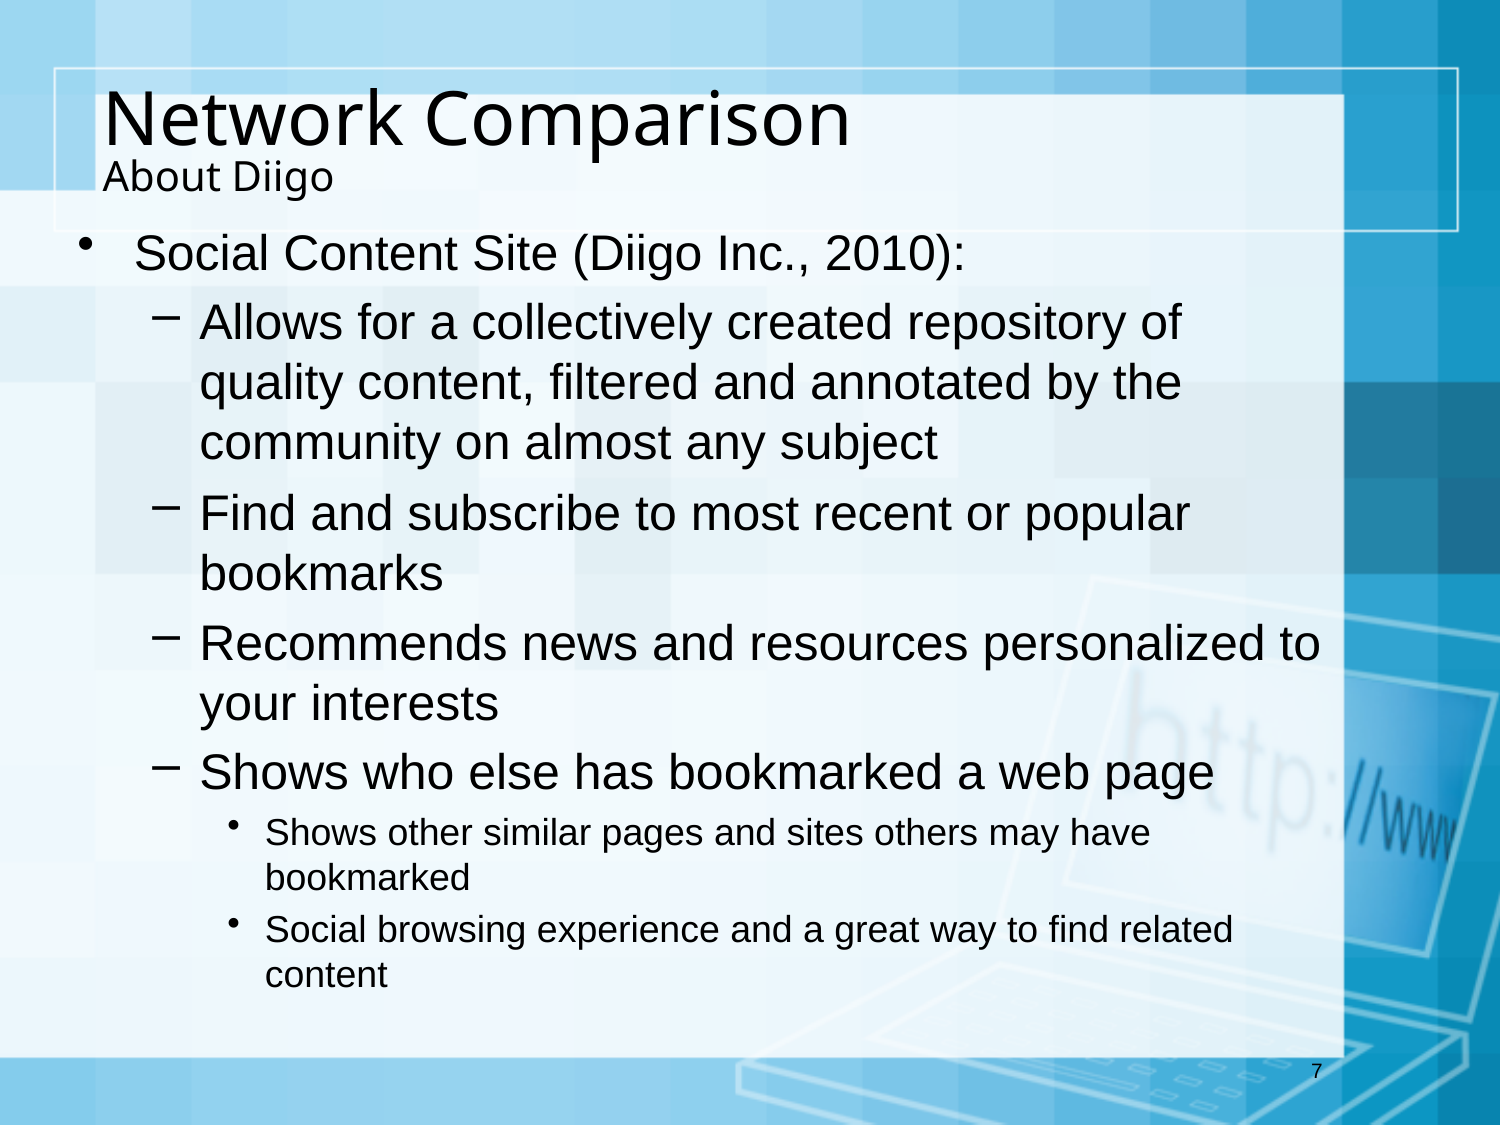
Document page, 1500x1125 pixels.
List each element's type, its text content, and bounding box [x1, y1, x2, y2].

slide_number 7 [1124, 1049, 1338, 1125]
picture [0, 0, 1500, 1125]
list Social Content Site (Diigo Inc., 2010): Allows for a collectively created repository of quality content, filtered and annotated by the community on almost any subject Find and subscribe to most recent or popular bookmarks Recommends news and resources personalized to your interests Shows who else has bookmarked a web page Shows other similar pages and sites others may have bookmarked Social browsing experience and a great way to find related content [62, 212, 1338, 1076]
title Network Comparison About Diigo [87, 87, 1338, 201]
